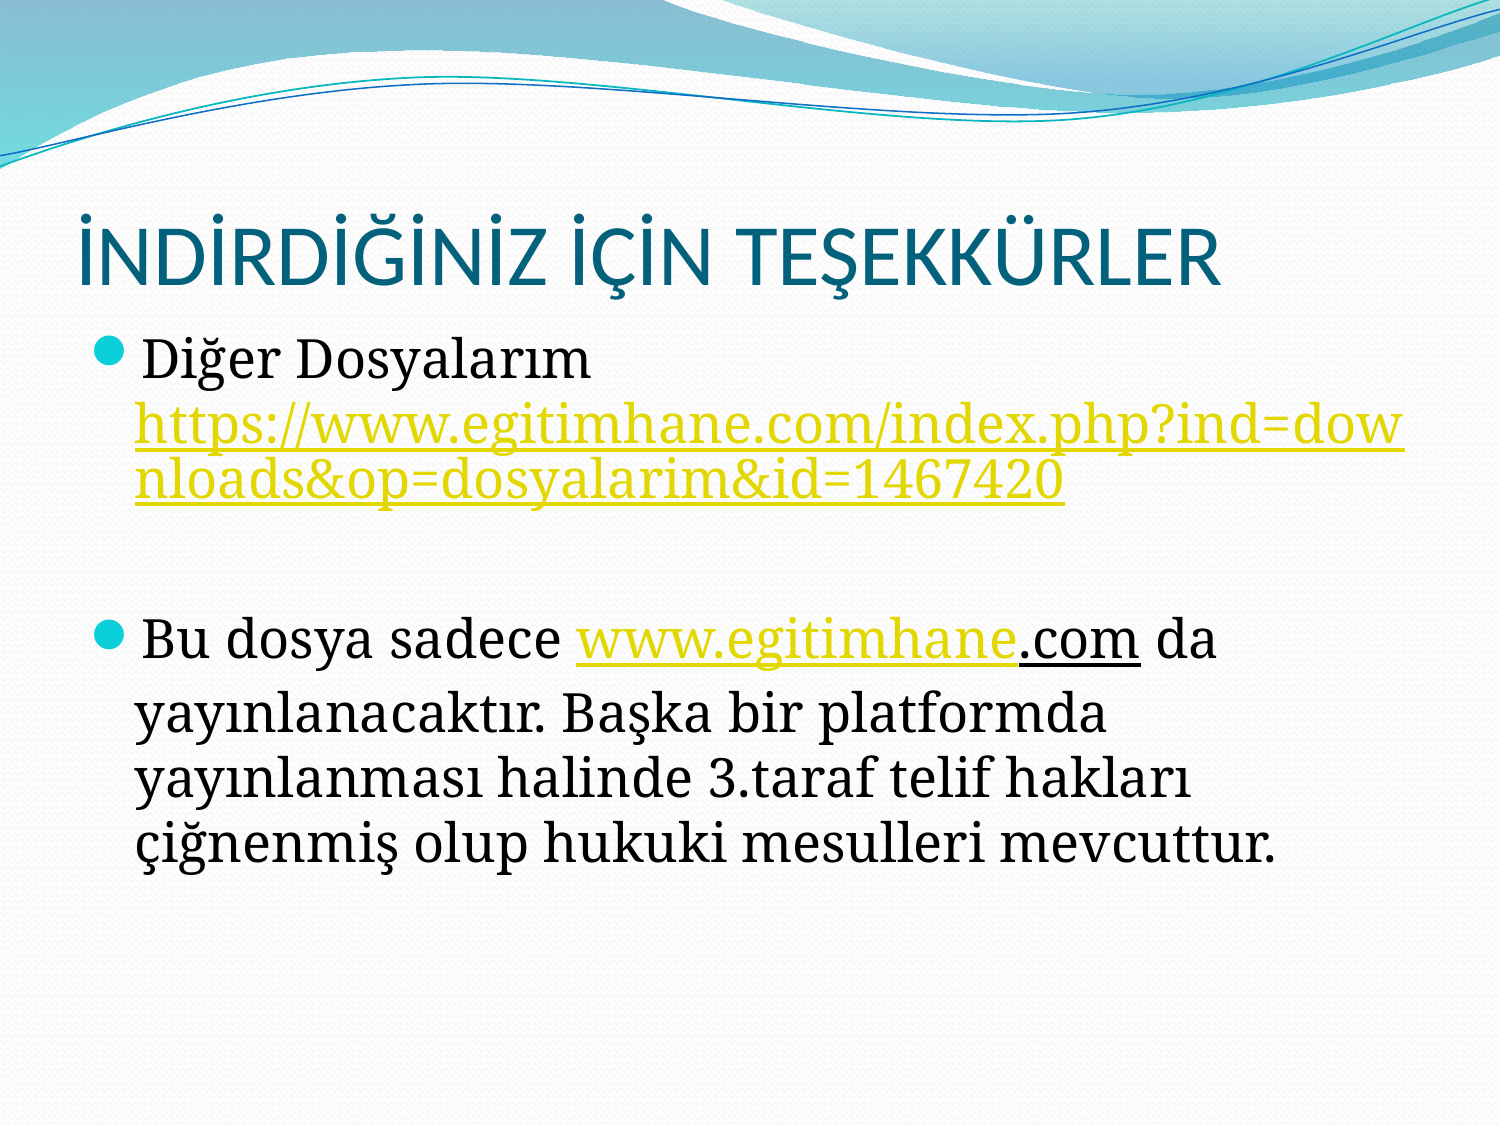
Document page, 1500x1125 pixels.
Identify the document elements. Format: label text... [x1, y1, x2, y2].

list Diğer Dosyalarım https://www.egitimhane.com/index.php?ind=downloads&op=dosyalarim&id=1467420 Bu dosya sadece www.egitimhane.com da yayınlanacaktır. Başka bir platformda yayınlanması halinde 3.taraf telif hakları çiğnenmiş olup hukuki mesulleri mevcuttur. [75, 317, 1425, 1038]
title İNDİRDİĞİNİZ İÇİN TEŞEKKÜRLER [75, 115, 1425, 303]
